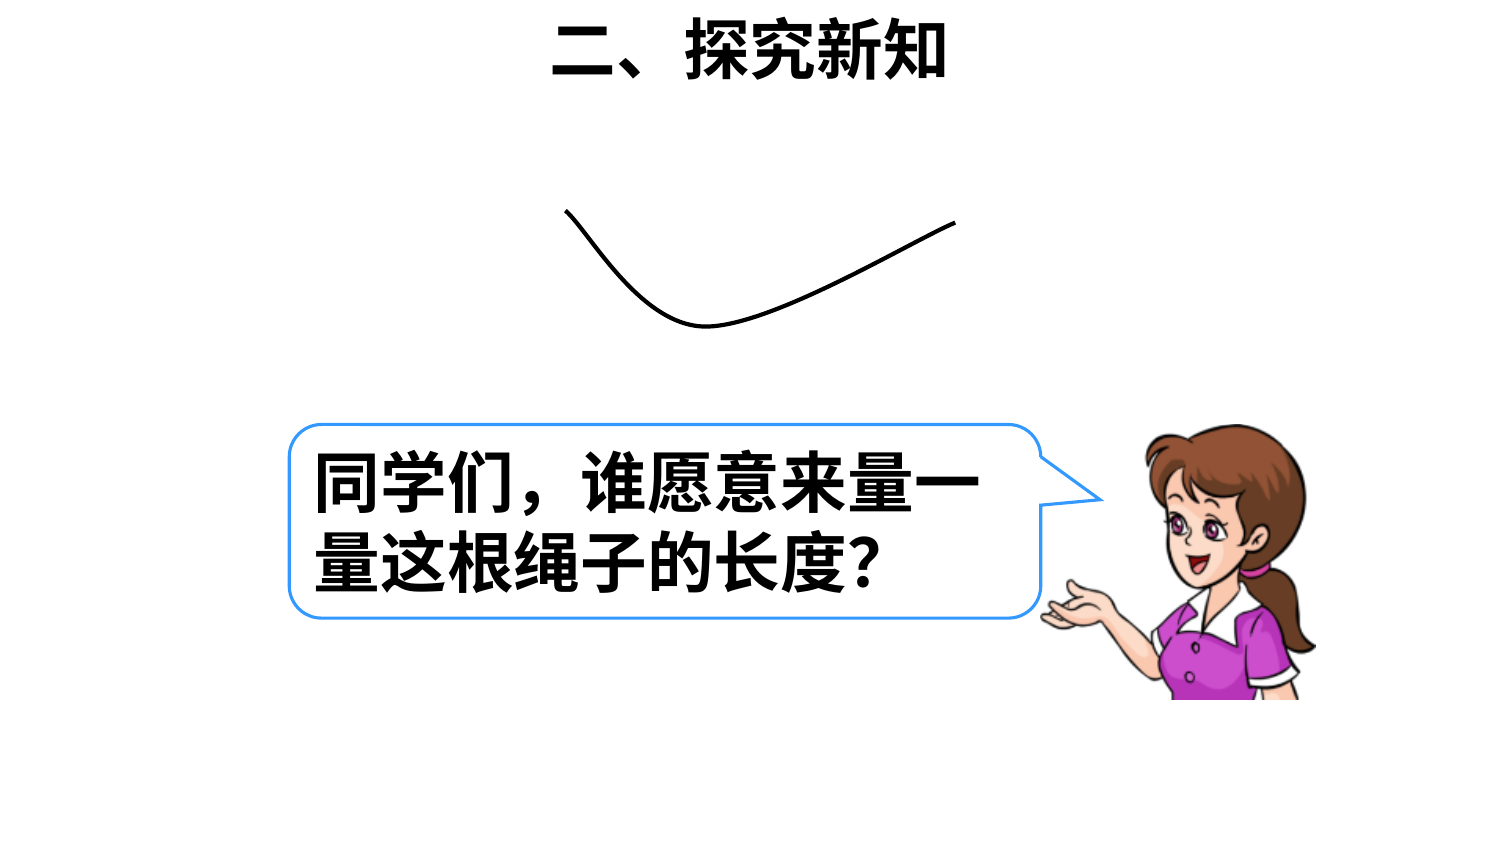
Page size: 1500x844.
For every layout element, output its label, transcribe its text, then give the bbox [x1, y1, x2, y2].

text_box 二、探究新知 [0, 0, 1500, 96]
text_box 同学们，谁愿意来量一量这根绳子的长度？ [289, 424, 1035, 619]
text_box [565, 210, 956, 327]
picture [1040, 424, 1317, 700]
